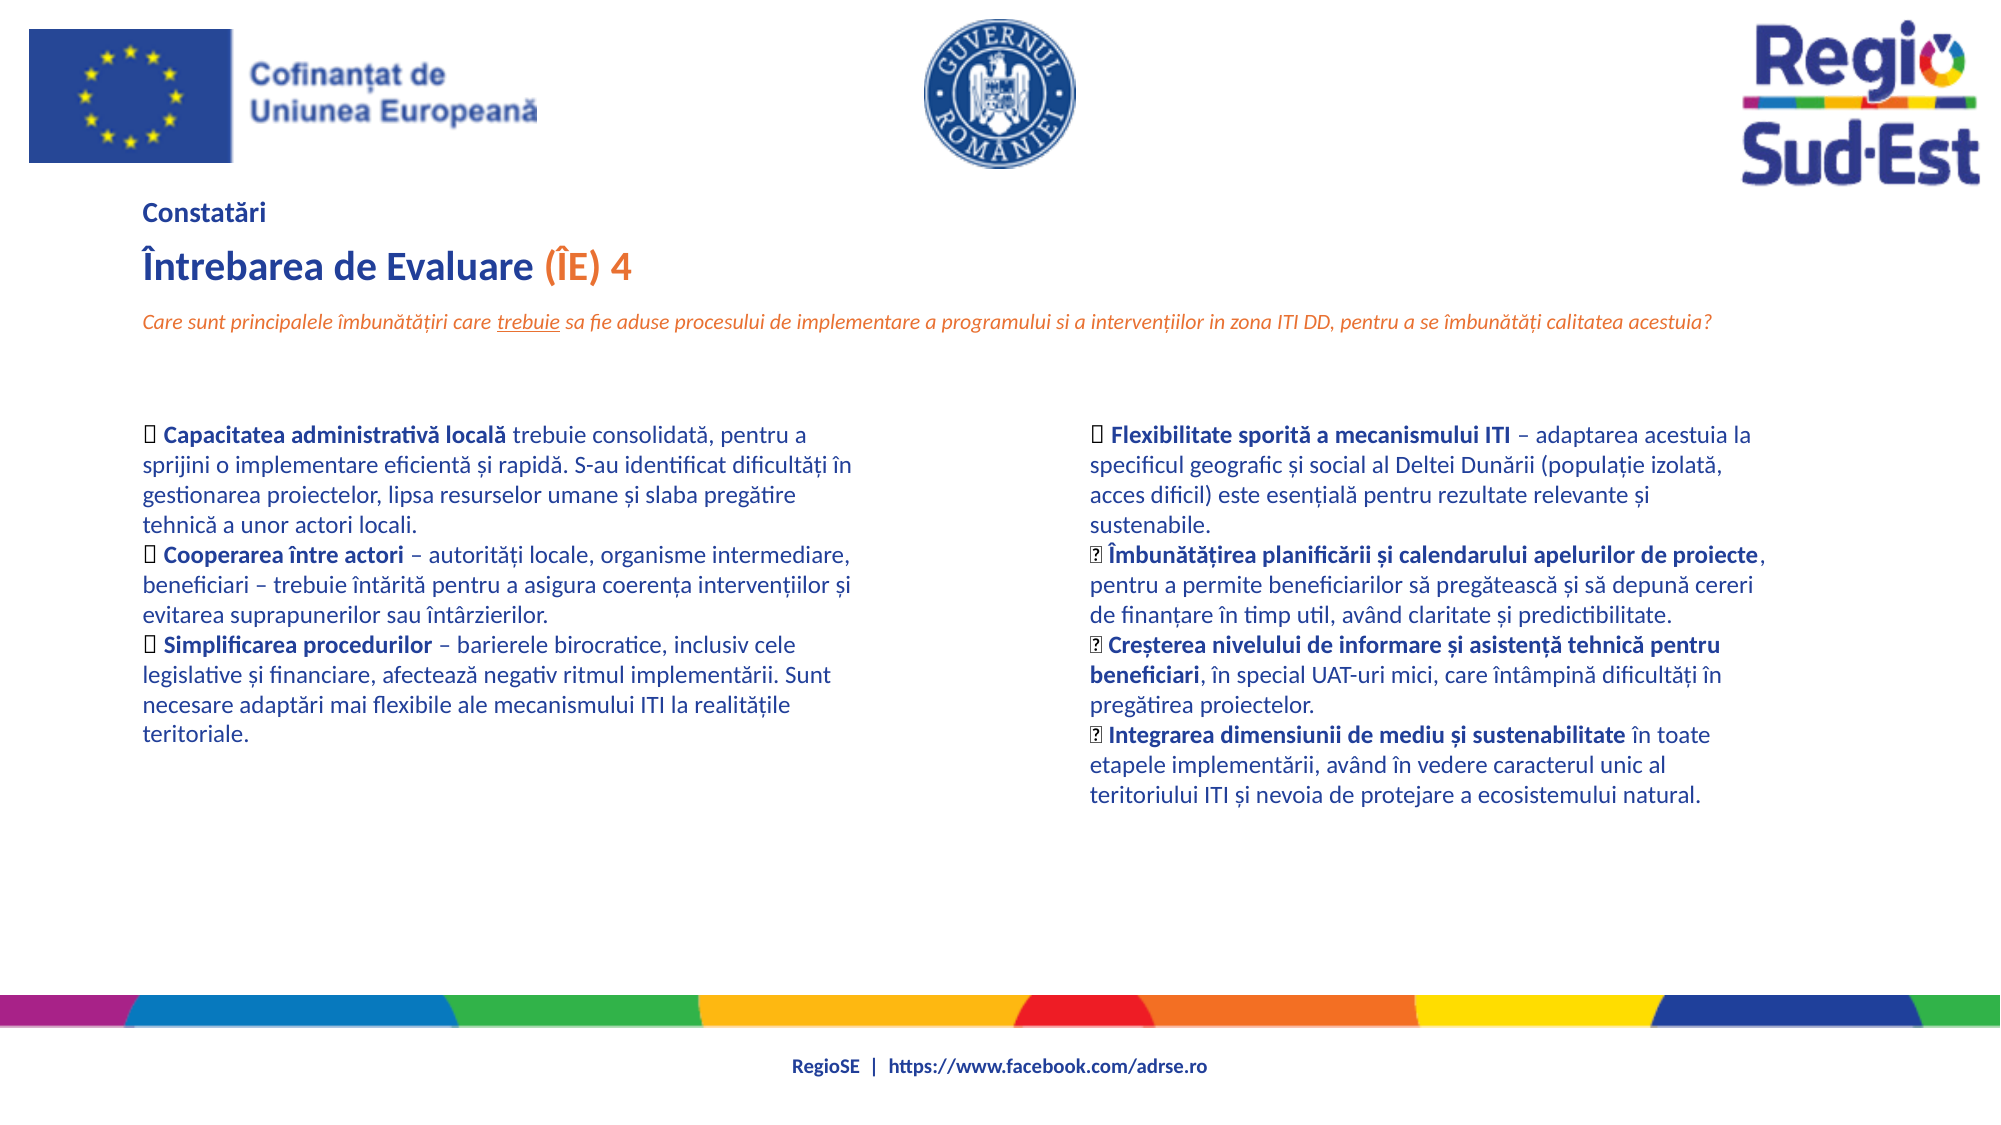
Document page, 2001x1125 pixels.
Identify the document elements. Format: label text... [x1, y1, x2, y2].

picture [924, 19, 1076, 170]
text_box Constatări [127, 185, 1134, 236]
text_box ✅ Capacitatea administrativă locală trebuie consolidată, pentru a sprijini o implementare eficientă și rapidă. S-au identificat dificultăți în gestionarea proiectelor, lipsa resurselor umane și slaba pregătire tehnică a unor actori locali. ✅ Cooperarea între actori – autorități locale, organisme intermediare, beneficiari – trebuie întărită pentru a asigura coerența intervențiilor și evitarea suprapunerilor sau întârzierilor. ✅ Simplificarea procedurilor – barierele birocratice, inclusiv cele legislative și financiare, afectează negativ ritmul implementării. Sunt necesare adaptări mai flexibile ale mecanismului ITI la realitățile teritoriale. [127, 411, 884, 786]
picture [28, 28, 537, 164]
text_box Care sunt principalele îmbunătățiri care trebuie sa fie aduse procesului de implementare a programului si a intervențiilor in zona ITI DD, pentru a se îmbunătăți calitatea acestuia? [127, 296, 1911, 342]
text_box RegioSE | https://www.facebook.com/adrse.ro [776, 1029, 1223, 1085]
picture [0, 995, 2000, 1029]
text_box ✅ Flexibilitate sporită a mecanismului ITI – adaptarea acestuia la specificul geografic și social al Deltei Dunării (populație izolată, acces dificil) este esențială pentru rezultate relevante și sustenabile. ✅ Îmbunătățirea planificării și calendarului apelurilor de proiecte, pentru a permite beneficiarilor să pregătească și să depună cereri de finanțare în timp util, având claritate și predictibilitate. ✅ Creșterea nivelului de informare și asistență tehnică pentru beneficiari, în special UAT-uri mici, care întâmpină dificultăți în pregătirea proiectelor. ✅ Integrarea dimensiunii de mediu și sustenabilitate în toate etapele implementării, având în vedere caracterul unic al teritoriului ITI și nevoia de protejare a ecosistemului natural. [1075, 411, 1789, 816]
text_box Întrebarea de Evaluare (ÎE) 4 [127, 231, 1227, 296]
picture [1710, 0, 2000, 276]
